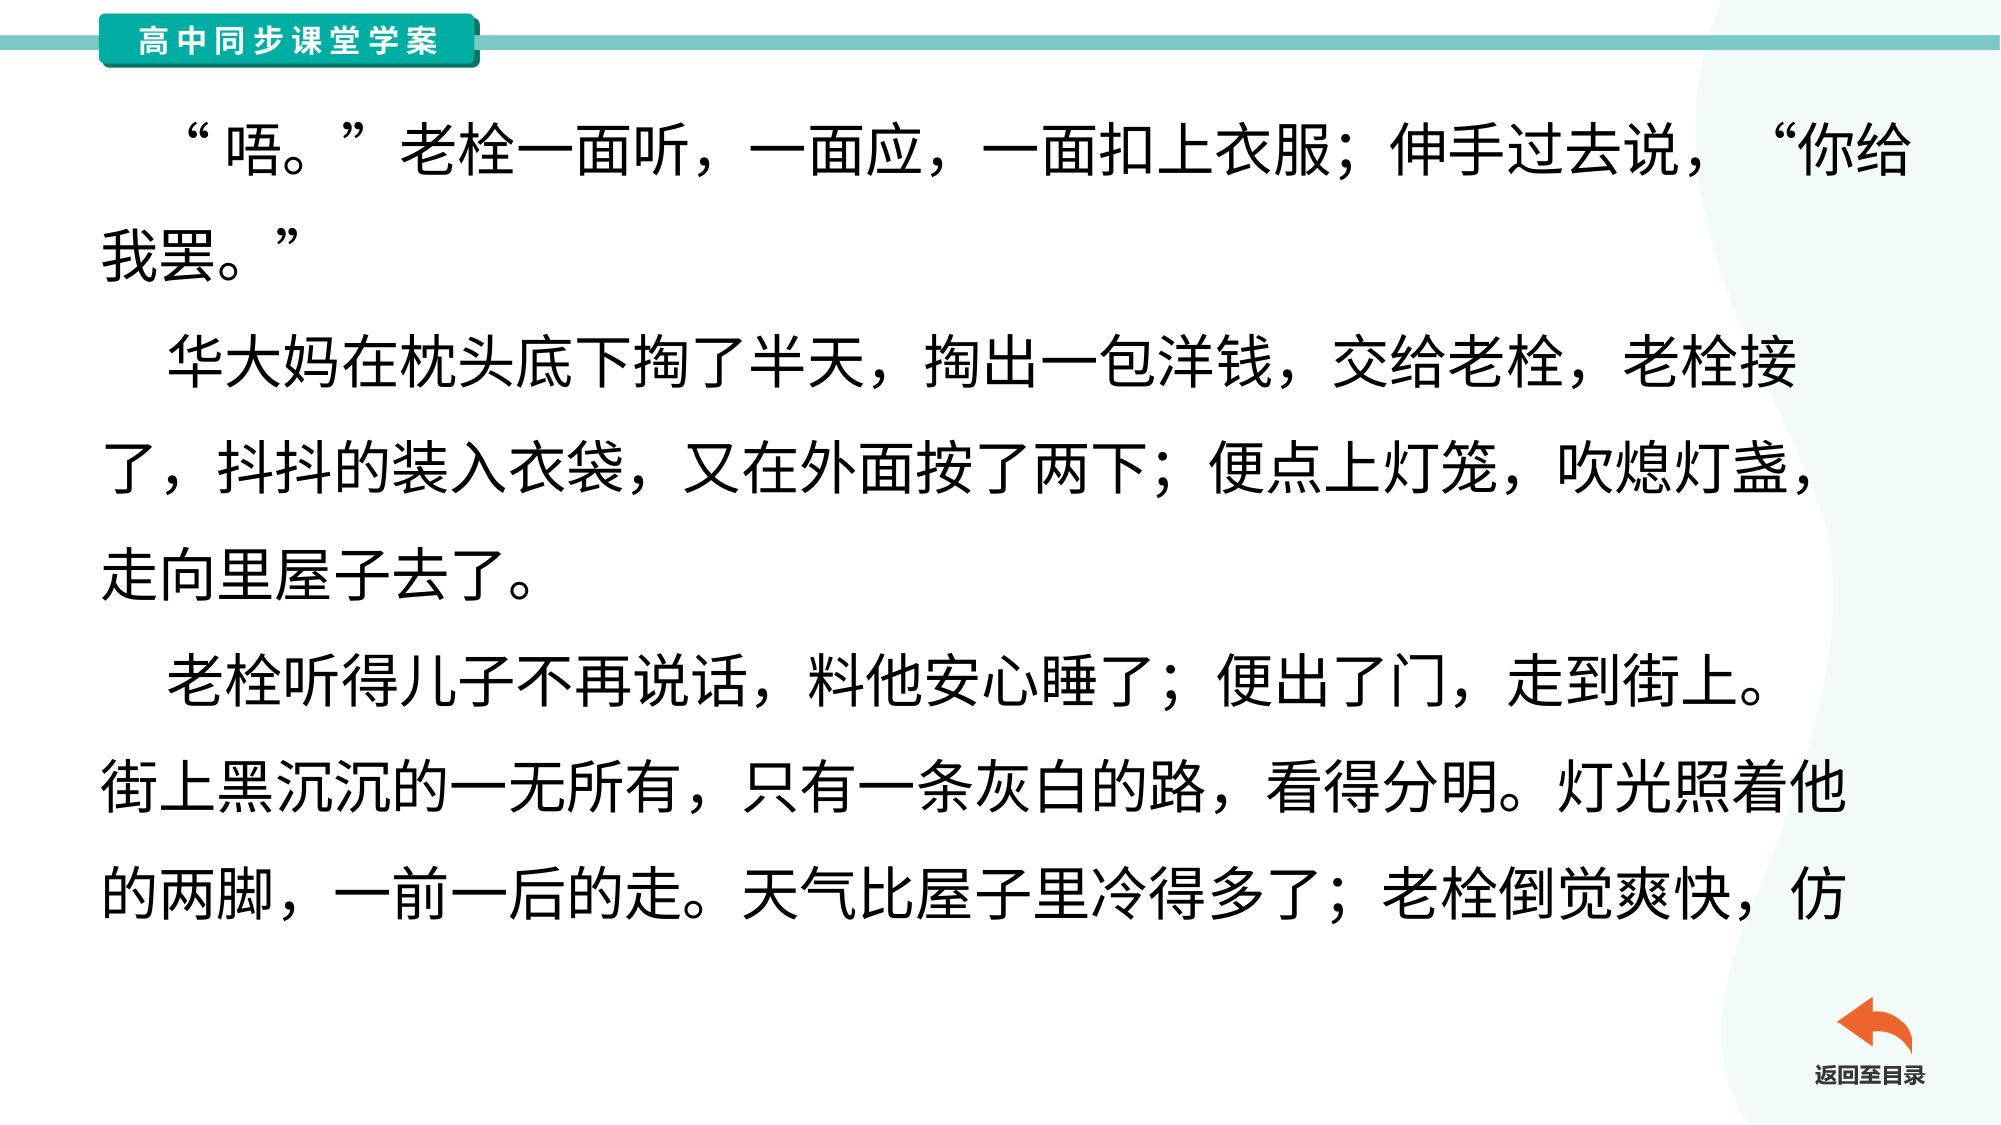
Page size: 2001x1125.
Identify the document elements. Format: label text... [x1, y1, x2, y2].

picture [0, 0, 2000, 1125]
text_box “唔。”老栓一面听，一面应，一面扣上衣服；伸手过去说，“你给 我罢。” 华大妈在枕头底下掏了半天，掏出一包洋钱，交给老栓，老栓接 了，抖抖的装入衣袋，又在外面按了两下；便点上灯笼，吹熄灯盏， 走向里屋子去了。 老栓听得儿子不再说话，料他安心睡了；便出了门，走到街上。 街上黑沉沉的一无所有，只有一条灰白的路，看得分明。灯光照着他 的两脚，一前一后的走。天气比屋子里冷得多了；老栓倒觉爽快，仿 [100, 76, 1899, 927]
